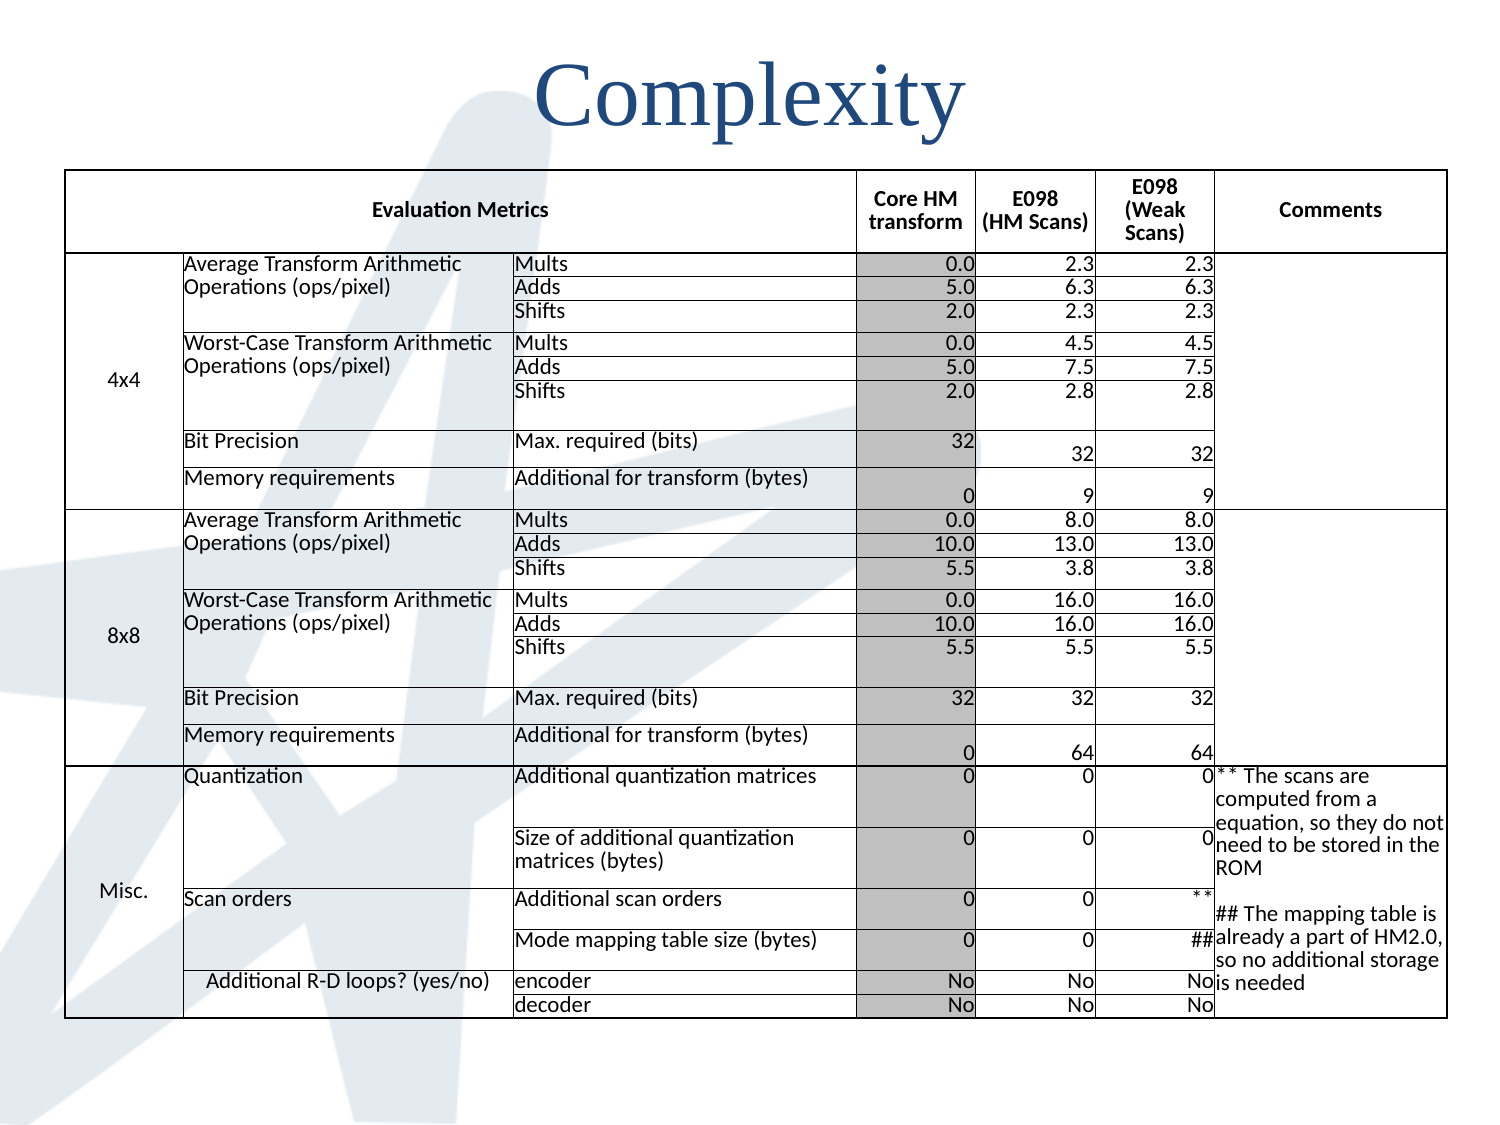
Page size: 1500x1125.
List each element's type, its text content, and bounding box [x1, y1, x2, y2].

table_cell Size of additional quantization matrices (bytes) [514, 828, 856, 888]
table_cell 6.3 [1096, 277, 1214, 300]
table_cell 9 [976, 468, 1095, 509]
table_cell No [1096, 971, 1214, 994]
table_cell 2.3 [1096, 301, 1214, 332]
table_cell Adds [514, 277, 856, 300]
table_cell 16.0 [976, 590, 1095, 613]
table_cell 13.0 [1096, 534, 1214, 557]
table_cell Adds [514, 357, 856, 380]
table_cell Quantization [184, 767, 513, 888]
table_header Evaluation Metrics [66, 171, 856, 252]
table_cell Mults [514, 254, 856, 276]
table_cell 0 [857, 930, 975, 970]
table_cell 8.0 [1096, 510, 1214, 533]
table_cell 16.0 [976, 614, 1095, 636]
table_cell 2.0 [857, 381, 975, 430]
table_cell Additional for transform (bytes) [514, 468, 856, 509]
table_cell 2.8 [976, 381, 1095, 430]
table_cell 8.0 [976, 510, 1095, 533]
table_cell 7.5 [976, 357, 1095, 380]
table_cell 5.5 [976, 637, 1095, 687]
table_cell 0 [857, 767, 975, 827]
table_header Core HM transform [857, 171, 975, 252]
table_cell Shifts [514, 637, 856, 687]
table_cell Shifts [514, 301, 856, 332]
table_cell ** [1096, 889, 1214, 929]
table_cell Memory requirements [184, 725, 513, 765]
table_header Comments [1215, 171, 1446, 252]
table_cell Mults [514, 333, 856, 356]
table_cell 5.5 [857, 558, 975, 589]
table_cell 5.0 [857, 277, 975, 300]
table_cell ** The scans are computed from a equation, so they do not need to be stored in the ROM ## The mapping table is already a part of HM2.0, so no additional storage is needed [1215, 767, 1446, 1017]
table_cell 4.5 [1096, 333, 1214, 356]
table_cell Worst-Case Transform Arithmetic Operations (ops/pixel) [184, 590, 513, 687]
table_cell 10.0 [857, 614, 975, 636]
table_cell 0 [1096, 828, 1214, 888]
table_cell 0 [857, 725, 975, 765]
table_cell [1215, 254, 1446, 509]
table_cell 3.8 [1096, 558, 1214, 589]
table_cell 2.8 [1096, 381, 1214, 430]
table_cell Mults [514, 510, 856, 533]
table_cell 0.0 [857, 254, 975, 276]
table_cell 13.0 [976, 534, 1095, 557]
table_cell 64 [1096, 725, 1214, 765]
table_cell Mults [514, 590, 856, 613]
table_cell 32 [857, 431, 975, 467]
table_cell 32 [976, 688, 1095, 724]
table_cell Shifts [514, 381, 856, 430]
table_cell 10.0 [857, 534, 975, 557]
table_cell 0 [857, 468, 975, 509]
table_cell 2.3 [976, 301, 1095, 332]
table_cell 32 [1096, 688, 1214, 724]
table_cell Mode mapping table size (bytes) [514, 930, 856, 970]
table_cell 2.0 [857, 301, 975, 332]
table_cell ## [1096, 930, 1214, 970]
title Complexity [112, 0, 1388, 169]
table_cell 32 [1096, 431, 1214, 467]
table_cell Additional R-D loops? (yes/no) [184, 971, 513, 1017]
table_cell 3.8 [976, 558, 1095, 589]
table_cell Max. required (bits) [514, 431, 856, 467]
table_cell 16.0 [1096, 614, 1214, 636]
table_cell encoder [514, 971, 856, 994]
table_cell 2.3 [976, 254, 1095, 276]
table_cell 0.0 [857, 510, 975, 533]
picture [0, 91, 981, 1125]
table_cell 0 [857, 828, 975, 888]
table_cell 2.3 [1096, 254, 1214, 276]
table_cell 32 [857, 688, 975, 724]
table_cell 9 [1096, 468, 1214, 509]
table_cell Shifts [514, 558, 856, 589]
table_cell 6.3 [976, 277, 1095, 300]
table_cell 0 [857, 889, 975, 929]
table_cell No [1096, 995, 1214, 1017]
table_cell 16.0 [1096, 590, 1214, 613]
table_cell No [976, 995, 1095, 1017]
table_cell [1215, 510, 1446, 765]
table_cell Additional for transform (bytes) [514, 725, 856, 765]
table_cell No [857, 971, 975, 994]
table_cell No [976, 971, 1095, 994]
table_cell 0 [976, 930, 1095, 970]
table_cell Additional scan orders [514, 889, 856, 929]
table_cell Bit Precision [184, 431, 513, 467]
table_cell 32 [976, 431, 1095, 467]
table_cell 7.5 [1096, 357, 1214, 380]
table_cell Adds [514, 614, 856, 636]
table_cell 4x4 [66, 254, 183, 509]
table_cell 5.5 [857, 637, 975, 687]
table_cell 0 [976, 828, 1095, 888]
table_cell decoder [514, 995, 856, 1017]
table_cell 0.0 [857, 590, 975, 613]
table_cell 64 [976, 725, 1095, 765]
table_cell Scan orders [184, 889, 513, 970]
table_cell 8x8 [66, 510, 183, 765]
table_cell 0 [976, 767, 1095, 827]
table_cell 4.5 [976, 333, 1095, 356]
table_cell Adds [514, 534, 856, 557]
table_cell 0 [976, 889, 1095, 929]
table_cell 5.5 [1096, 637, 1214, 687]
table_cell Max. required (bits) [514, 688, 856, 724]
table_cell 5.0 [857, 357, 975, 380]
table_cell Average Transform Arithmetic Operations (ops/pixel) [184, 254, 513, 332]
table_cell 0.0 [857, 333, 975, 356]
table_header E098 (Weak Scans) [1096, 171, 1214, 252]
table_cell Additional quantization matrices [514, 767, 856, 827]
text_box [1169, 912, 1500, 1125]
table_cell Bit Precision [184, 688, 513, 724]
table_header E098 (HM Scans) [976, 171, 1095, 252]
table_cell No [857, 995, 975, 1017]
table_cell Average Transform Arithmetic Operations (ops/pixel) [184, 510, 513, 589]
table_cell Worst-Case Transform Arithmetic Operations (ops/pixel) [184, 333, 513, 430]
table_cell 0 [1096, 767, 1214, 827]
table_cell Memory requirements [184, 468, 513, 509]
table_cell Misc. [66, 767, 183, 1017]
